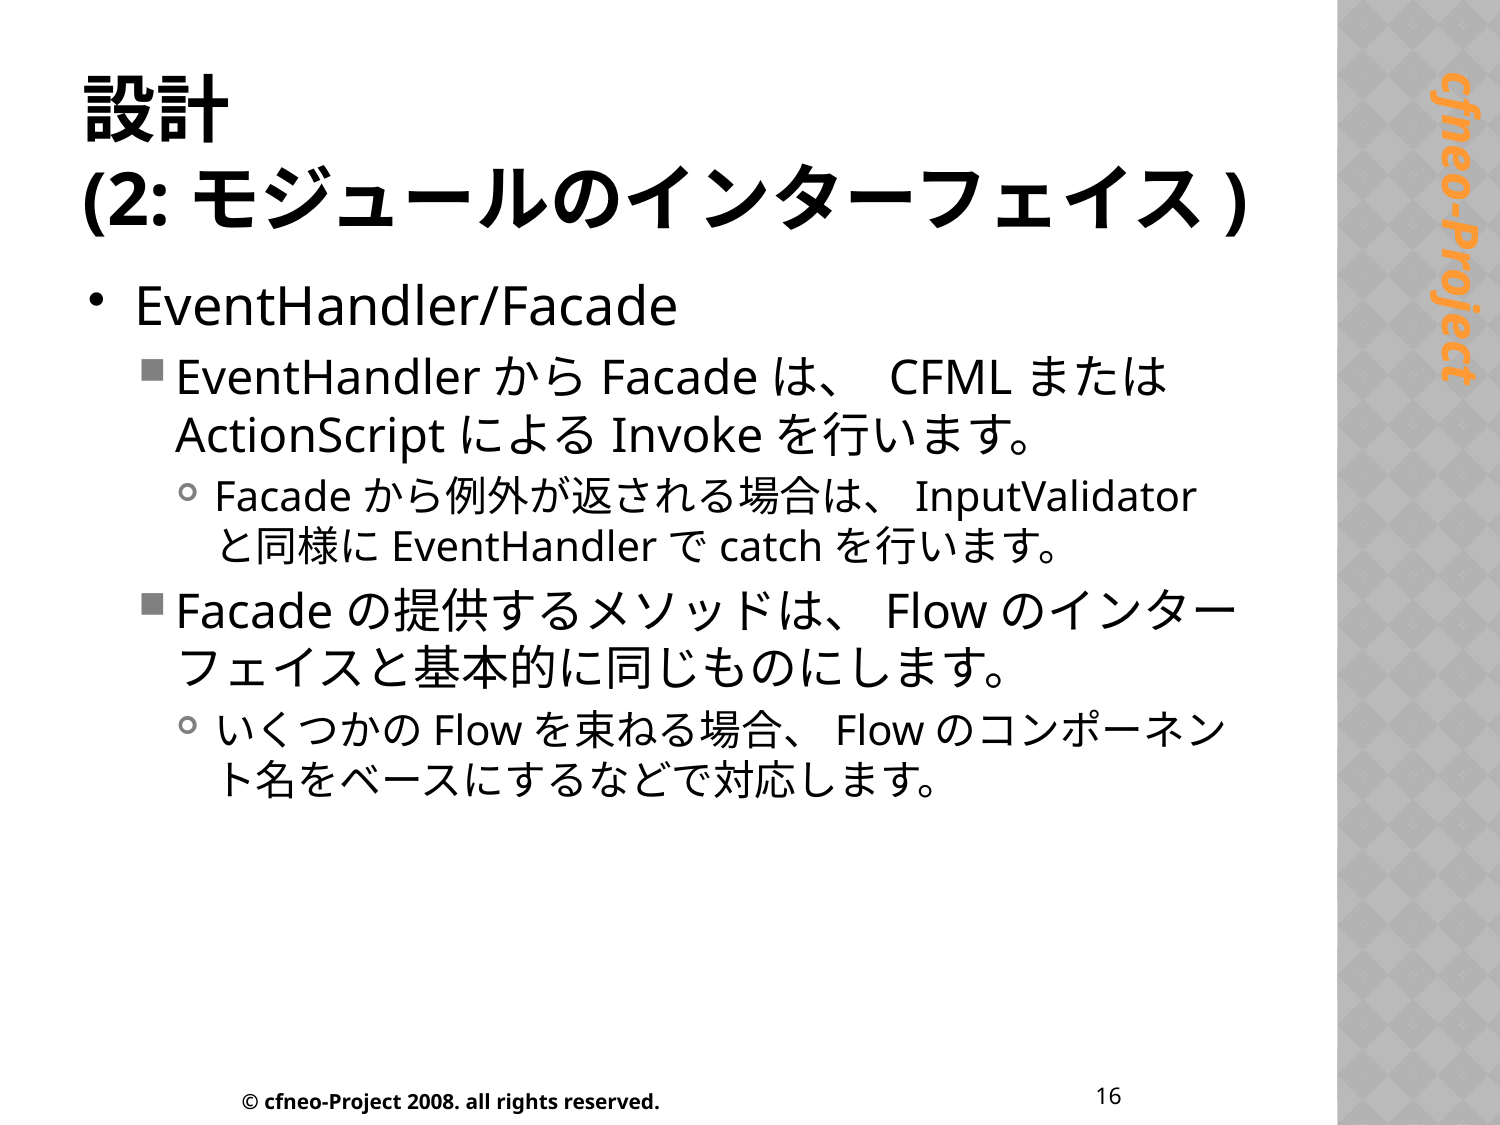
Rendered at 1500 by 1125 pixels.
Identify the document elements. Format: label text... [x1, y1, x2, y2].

footer © cfneo-Project 2008. all rights reserved. [75, 1075, 675, 1114]
list EventHandler/Facade EventHandlerからFacadeは、 CFMLまたはActionScriptによるInvokeを行います。 Facadeから例外が返される場合は、InputValidatorと同様にEventHandlerでcatchを行います。 Facadeの提供するメソッドは、Flowのインターフェイスと基本的に同じものにします。 いくつかのFlowを束ねる場合、Flowのコンポーネント名をベースにするなどで対応します。 [75, 264, 1263, 1059]
slide_number 16 [1025, 1075, 1122, 1113]
title 設計 (2:モジュールのインターフェイス) [75, 52, 1263, 240]
